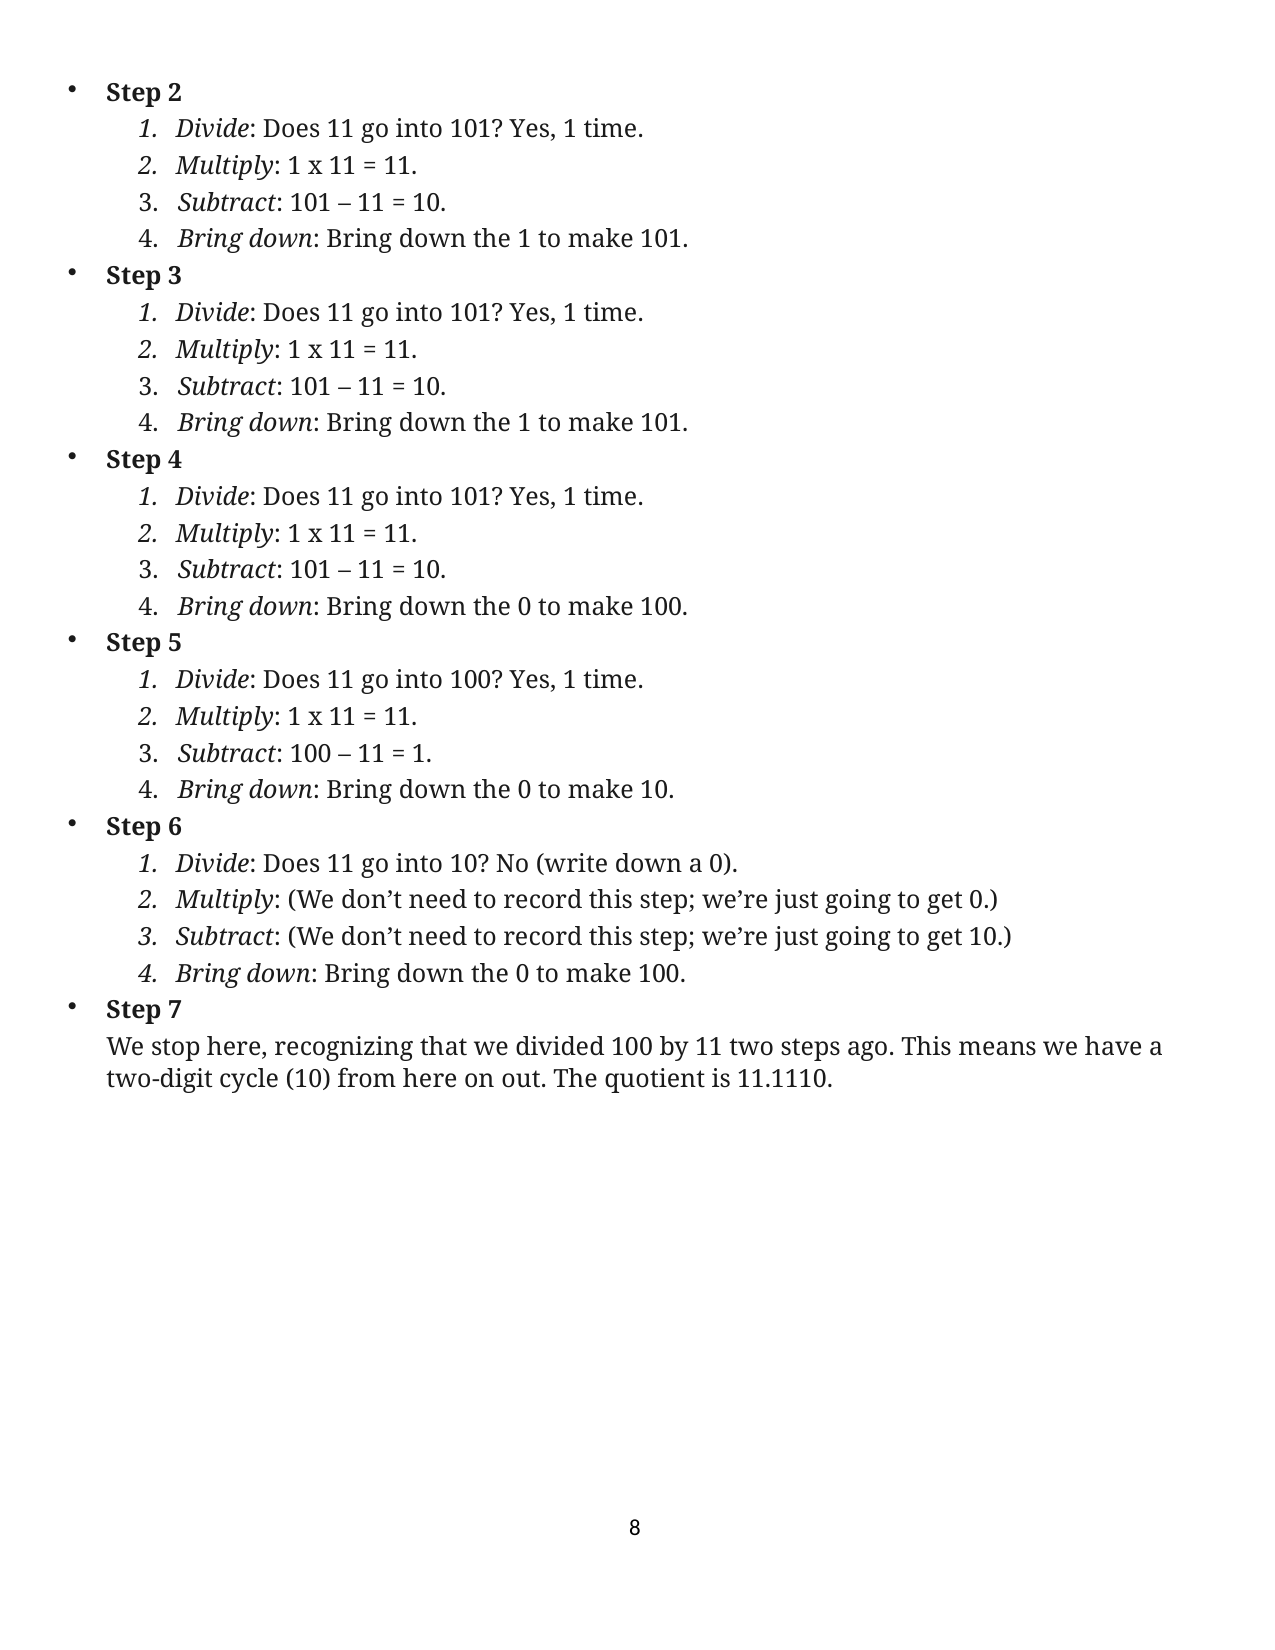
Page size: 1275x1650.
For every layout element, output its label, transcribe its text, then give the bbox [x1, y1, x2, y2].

slide_number 8 [624, 1512, 645, 1541]
text_box Step 2 Divide: Does 11 go into 101? Yes, 1 time. Multiply: 1 x 11 = 11. 3. Subtract: 101 – 11 = 10. 4. Bring down: Bring down the 1 to make 101. Step 3 Divide: Does 11 go into 101? Yes, 1 time. Multiply: 1 x 11 = 11. 3. Subtract: 101 – 11 = 10. 4. Bring down: Bring down the 1 to make 101. Step 4 Divide: Does 11 go into 101? Yes, 1 time. Multiply: 1 x 11 = 11. 3. Subtract: 101 – 11 = 10. 4. Bring down: Bring down the 0 to make 100. Step 5 Divide: Does 11 go into 100? Yes, 1 time. Multiply: 1 x 11 = 11. 3. Subtract: 100 – 11 = 1. 4. Bring down: Bring down the 0 to make 10. Step 6 Divide: Does 11 go into 10? No (write down a 0). Multiply: (We don’t need to record this step; we’re just going to get 0.) Subtract: (We don’t need to record this step; we’re just going to get 10.) Bring down: Bring down the 0 to make 100. Step 7 We stop here, recognizing that we divided 100 by 11 two steps ago. This means we have a two-digit cycle (10) from here on out. The quotient is 11.1110. [66, 76, 1189, 1093]
